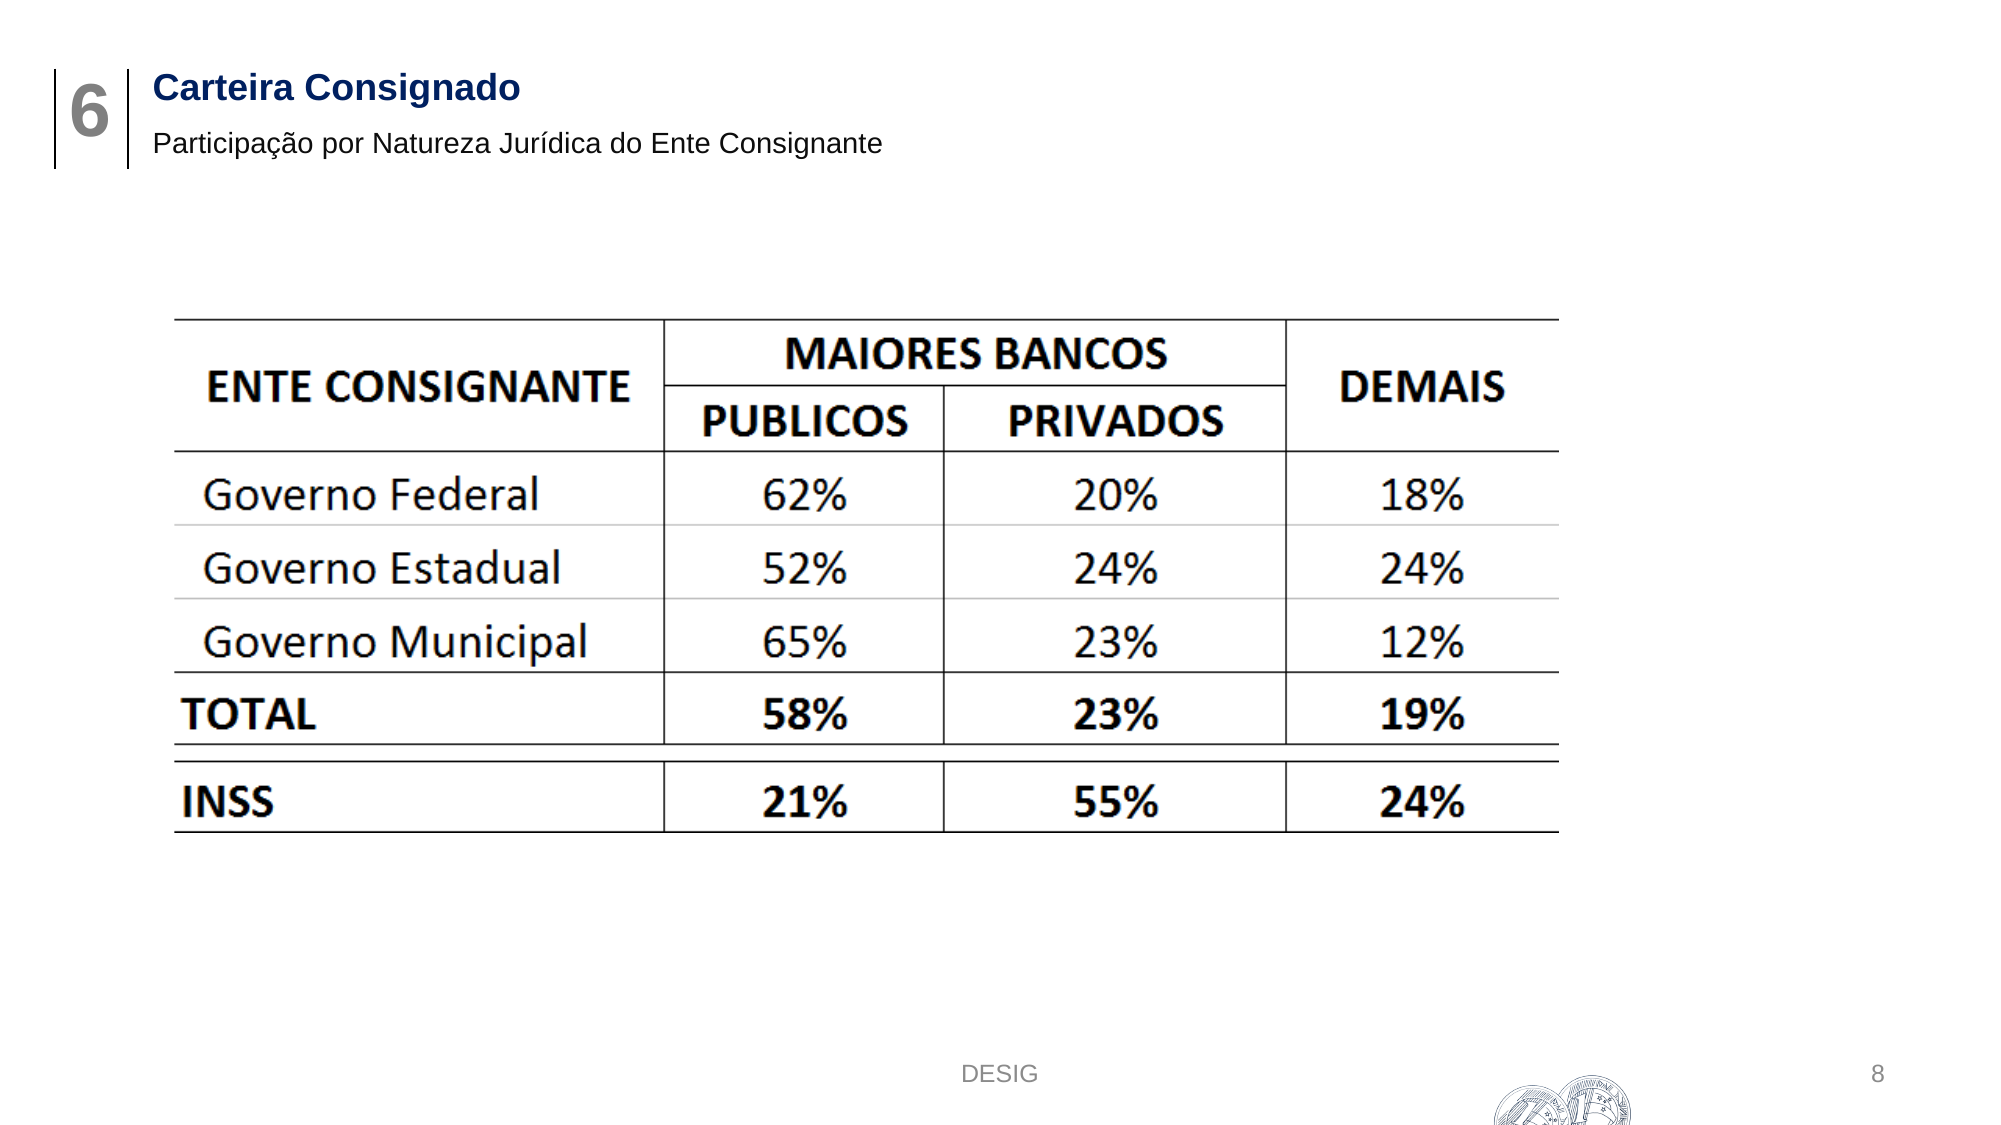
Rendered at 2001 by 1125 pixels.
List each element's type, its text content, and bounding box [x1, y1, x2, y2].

picture [1490, 1070, 1634, 1125]
picture [172, 302, 1560, 833]
text_box Carteira Consignado Participação por Natureza Jurídica do Ente Consignante [137, 60, 1449, 186]
footer DESIG [683, 1042, 1317, 1103]
slide_number 8 [1433, 1042, 1900, 1103]
text_box 6 [55, 54, 116, 179]
